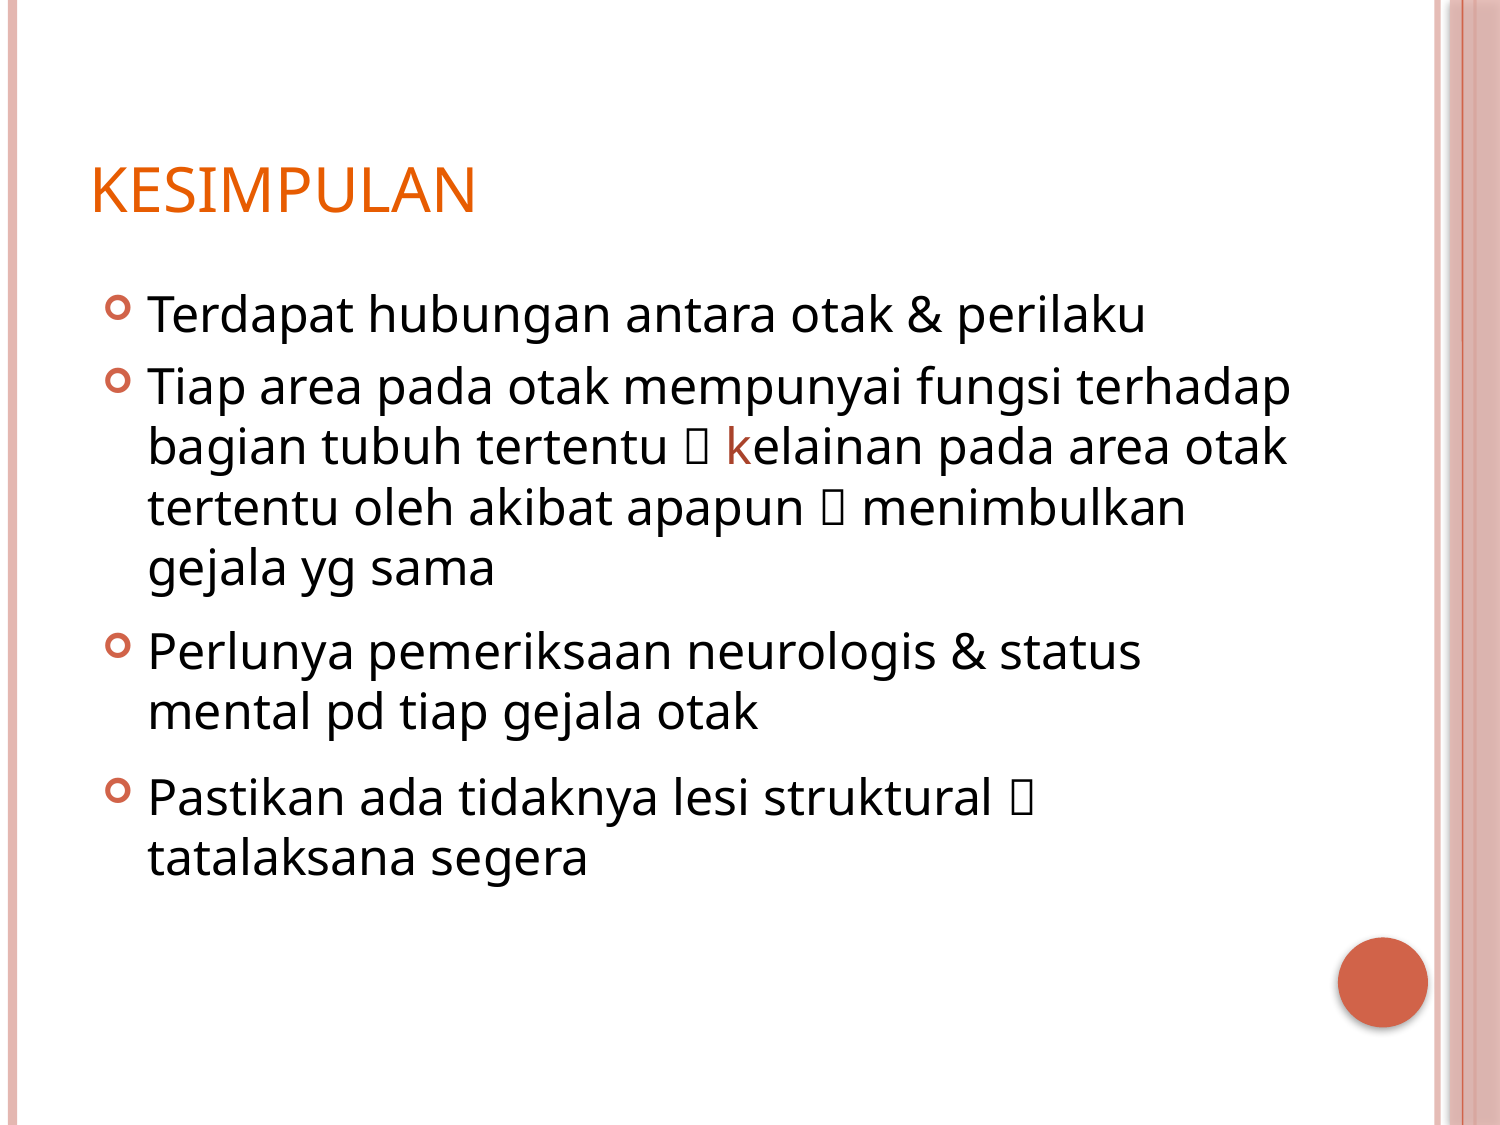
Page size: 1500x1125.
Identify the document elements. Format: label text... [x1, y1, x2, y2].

list Terdapat hubungan antara otak & perilaku Tiap area pada otak mempunyai fungsi terhadap bagian tubuh tertentu  kelainan pada area otak tertentu oleh akibat apapun  menimbulkan gejala yg sama Perlunya pemeriksaan neurologis & status mental pd tiap gejala otak Pastikan ada tidaknya lesi struktural  tatalaksana segera [87, 275, 1313, 925]
title Kesimpulan [75, 45, 1300, 233]
